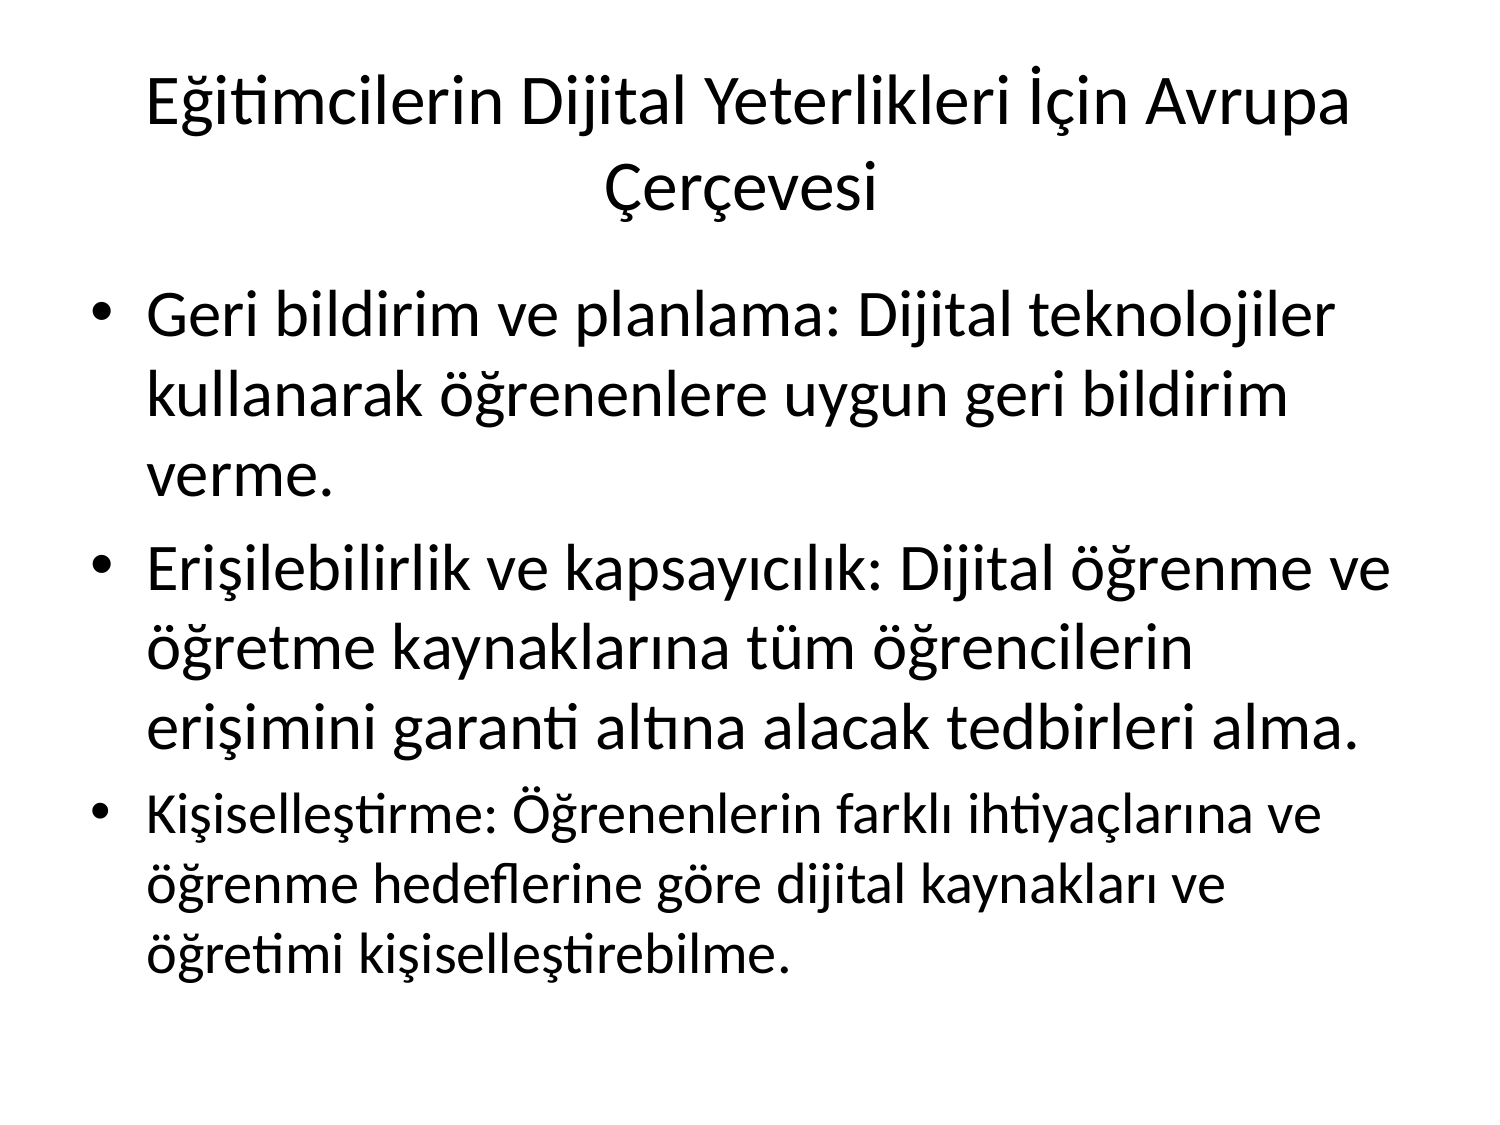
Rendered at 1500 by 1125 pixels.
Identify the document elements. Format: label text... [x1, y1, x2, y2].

list Geri bildirim ve planlama: Dijital teknolojiler kullanarak öğrenenlere uygun geri bildirim verme. Erişilebilirlik ve kapsayıcılık: Dijital öğrenme ve öğretme kaynaklarına tüm öğrencilerin erişimini garanti altına alacak tedbirleri alma. Kişiselleştirme: Öğrenenlerin farklı ihtiyaçlarına ve öğrenme hedeflerine göre dijital kaynakları ve öğretimi kişiselleştirebilme. [75, 262, 1425, 1005]
title Eğitimcilerin Dijital Yeterlikleri İçin Avrupa Çerçevesi [75, 45, 1425, 233]
